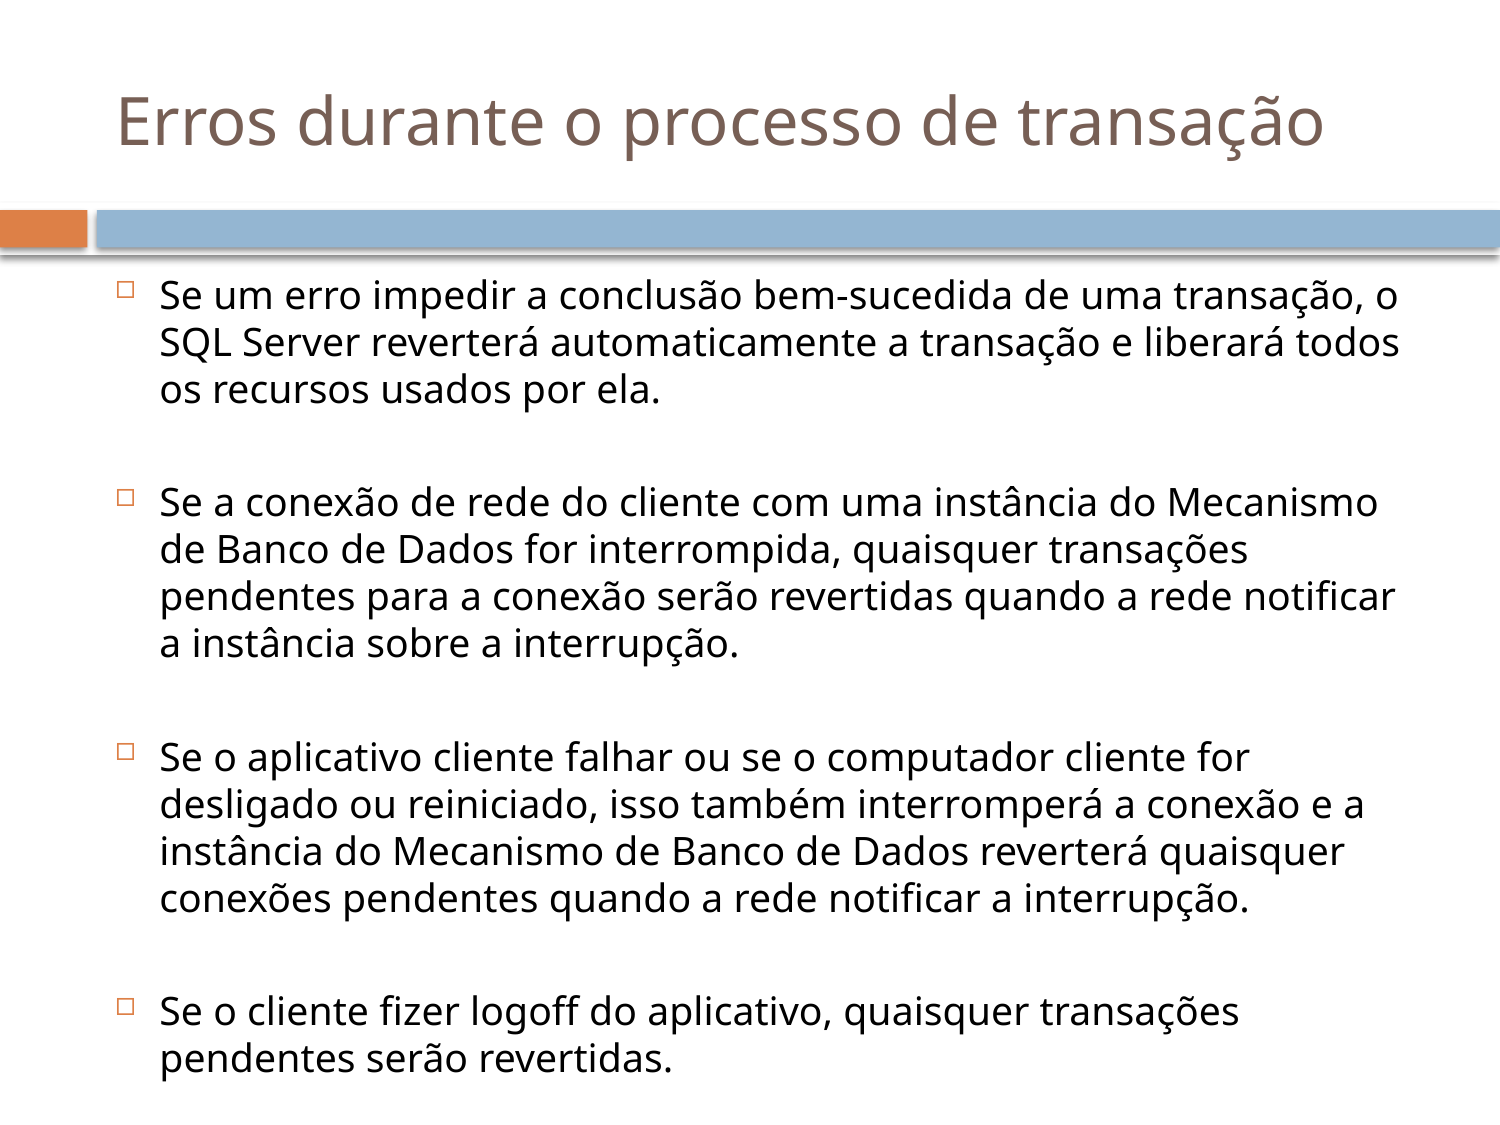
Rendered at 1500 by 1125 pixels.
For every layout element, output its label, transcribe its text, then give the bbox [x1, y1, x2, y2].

list Se um erro impedir a conclusão bem-sucedida de uma transação, o SQL Server reverterá automaticamente a transação e liberará todos os recursos usados por ela. Se a conexão de rede do cliente com uma instância do Mecanismo de Banco de Dados for interrompida, quaisquer transações pendentes para a conexão serão revertidas quando a rede notificar a instância sobre a interrupção. Se o aplicativo cliente falhar ou se o computador cliente for desligado ou reiniciado, isso também interromperá a conexão e a instância do Mecanismo de Banco de Dados reverterá quaisquer conexões pendentes quando a rede notificar a interrupção. Se o cliente fizer logoff do aplicativo, quaisquer transações pendentes serão revertidas. [100, 262, 1438, 1100]
title Erros durante o processo de transação [100, 37, 1438, 200]
